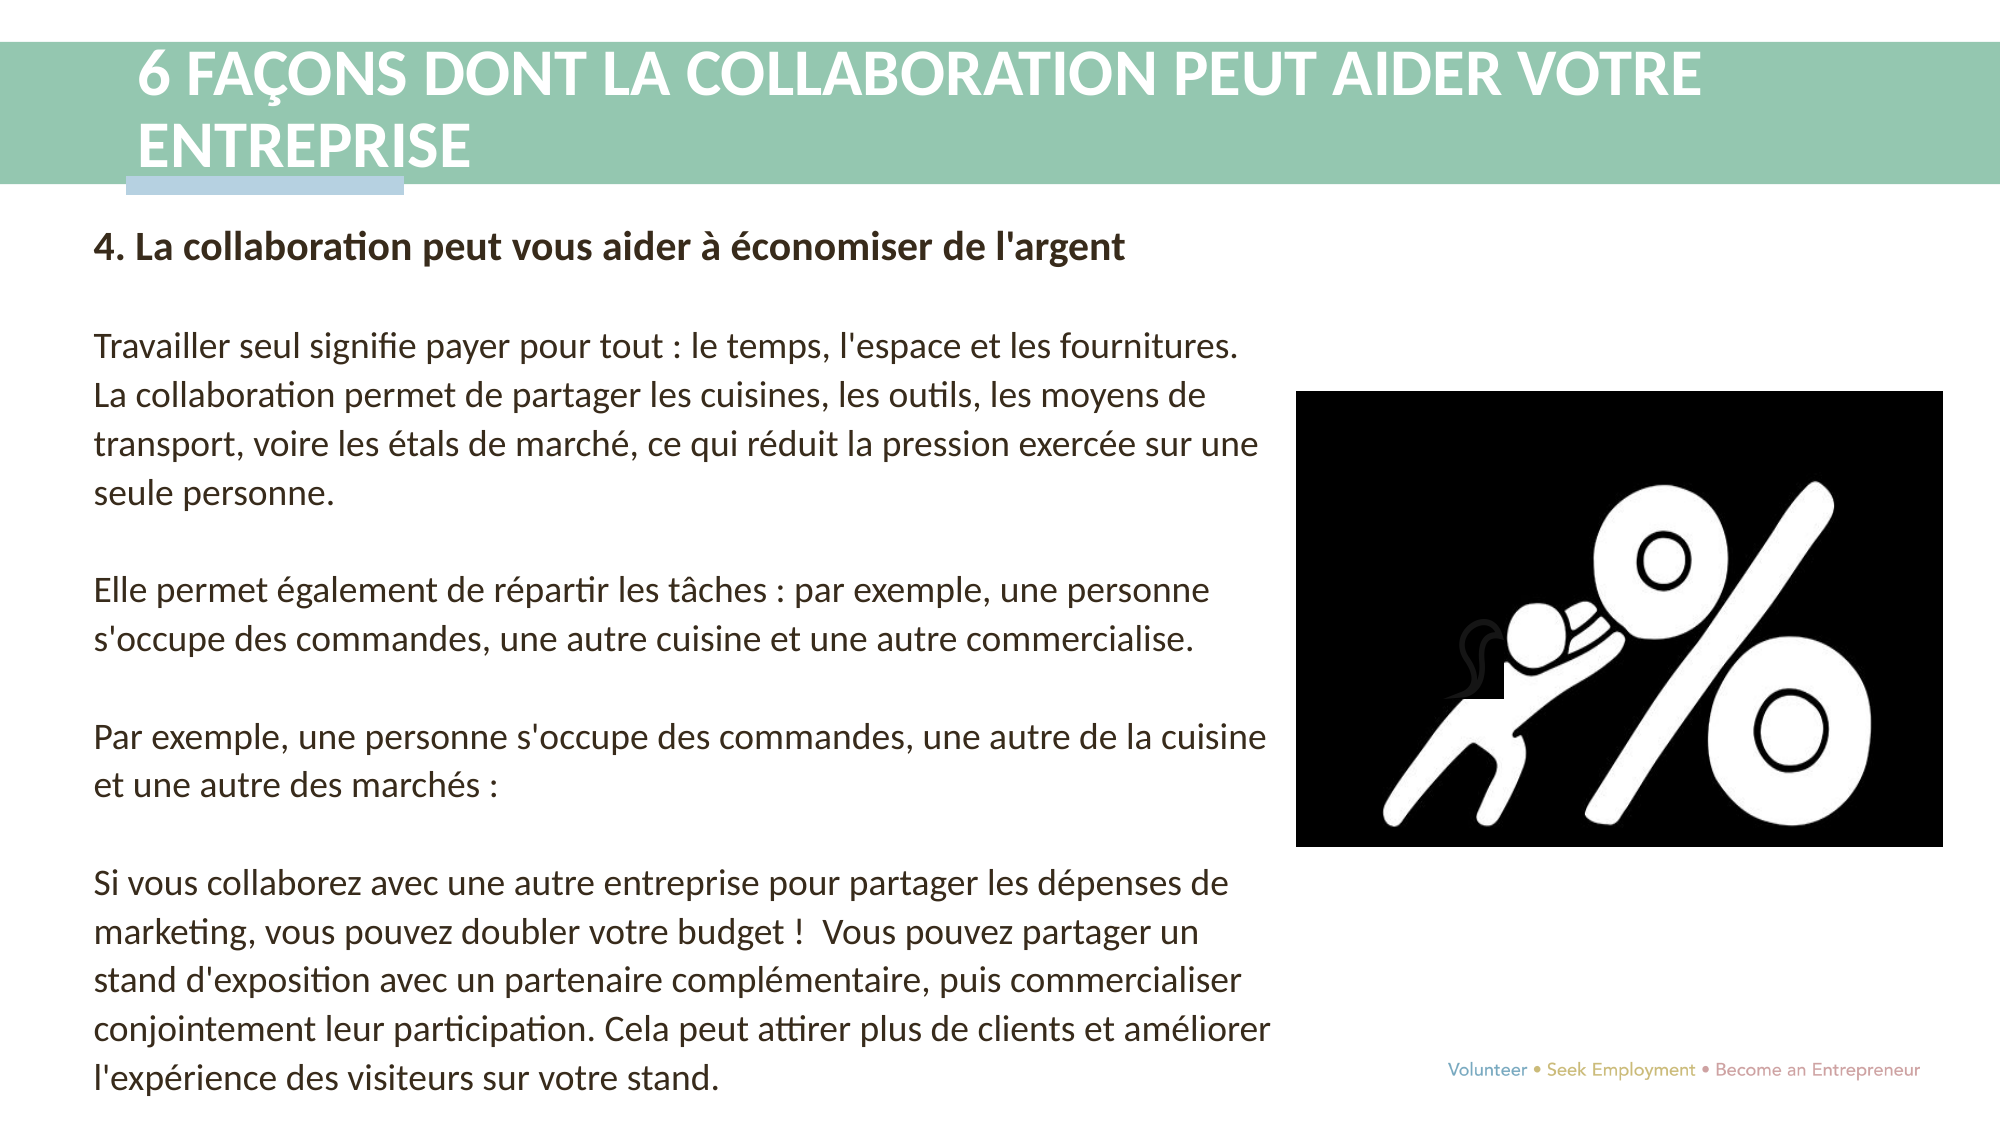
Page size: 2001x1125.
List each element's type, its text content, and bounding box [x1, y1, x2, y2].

list 4. La collaboration peut vous aider à économiser de l'argent Travailler seul signifie payer pour tout : le temps, l'espace et les fournitures. La collaboration permet de partager les cuisines, les outils, les moyens de transport, voire les étals de marché, ce qui réduit la pression exercée sur une seule personne. Elle permet également de répartir les tâches : par exemple, une personne s'occupe des commandes, une autre cuisine et une autre commercialise. Par exemple, une personne s'occupe des commandes, une autre de la cuisine et une autre des marchés : Si vous collaborez avec une autre entreprise pour partager les dépenses de marketing, vous pouvez doubler votre budget ! Vous pouvez partager un stand d'exposition avec un partenaire complémentaire, puis commercialiser conjointement leur participation. Cela peut attirer plus de clients et améliorer l'expérience des visiteurs sur votre stand. [78, 212, 1297, 980]
picture [1418, 1046, 1971, 1103]
list 6 FAÇONS DONT LA COLLABORATION PEUT AIDER VOTRE ENTREPRISE [123, 51, 1913, 170]
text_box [1296, 391, 1943, 847]
